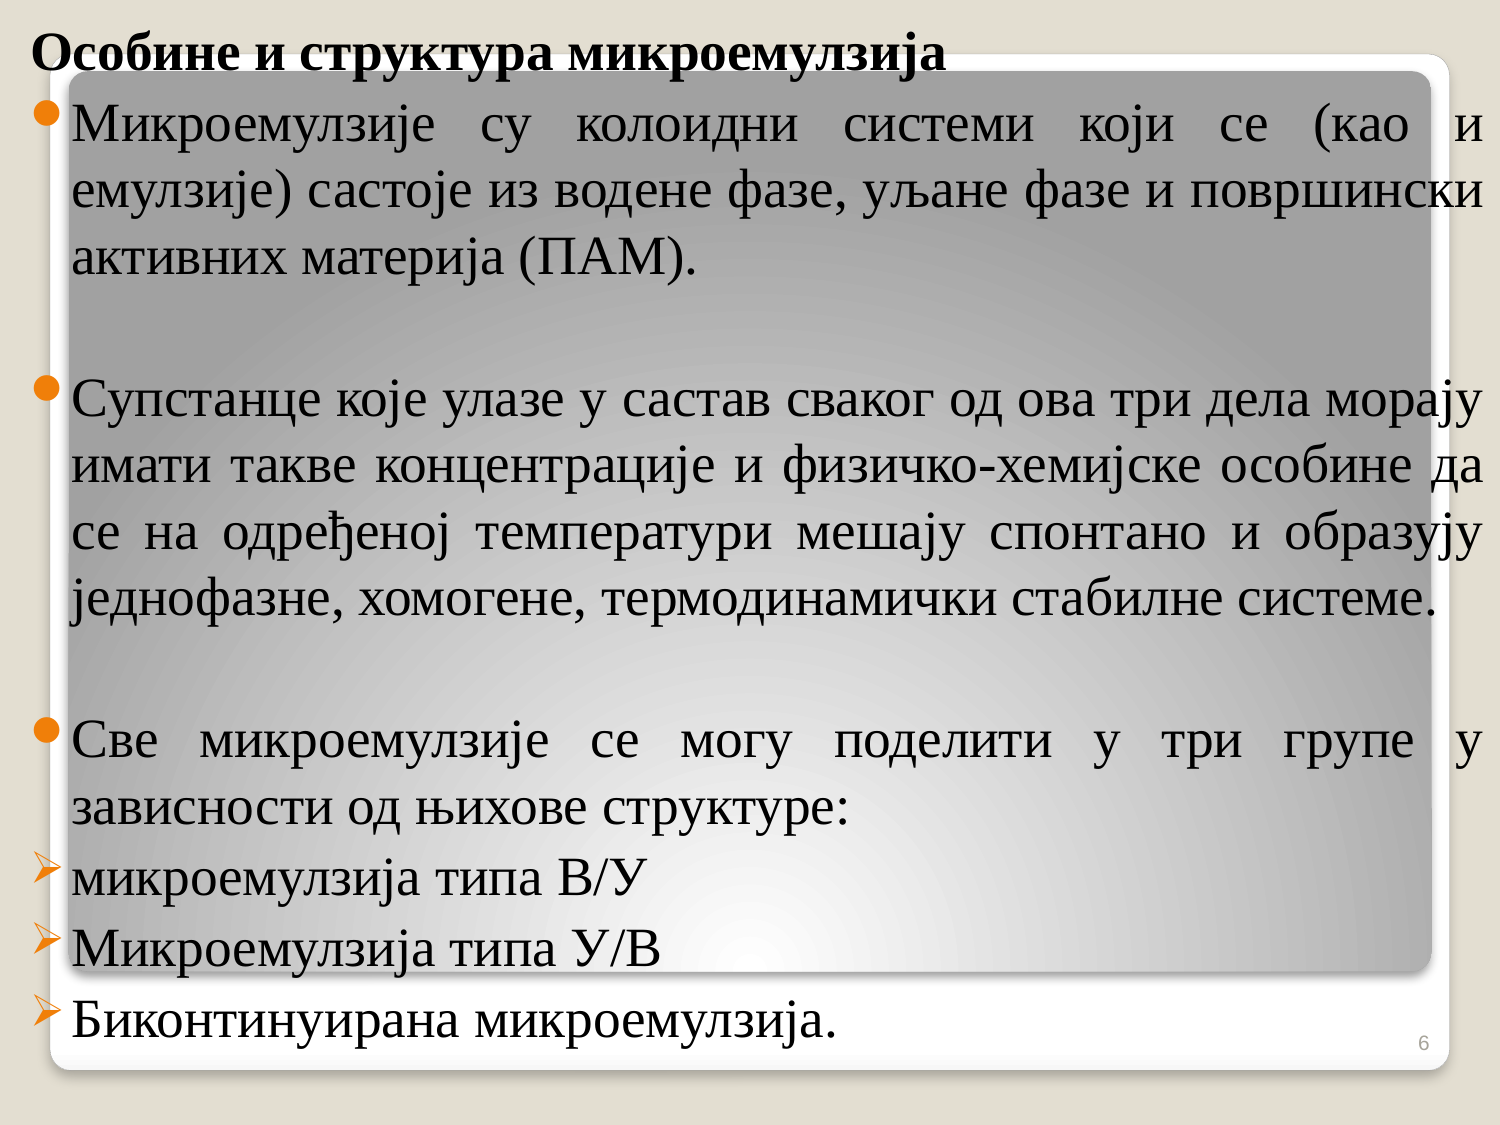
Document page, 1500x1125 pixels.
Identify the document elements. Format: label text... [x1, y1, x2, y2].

list Особине и структура микроемулзија Микроемулзије су колоидни системи који се (као и емулзије) састоје из водене фазе, уљане фазе и површински активних материја (ПАМ). Супстанце које улазе у састав сваког од ова три дела морају имати такве концентрације и физичко-хемијске особине да се на одређеној температури мешају спонтано и образују једнофазне, хомогене, термодинамички стабилне системе. Све микроемулзије се могу поделити у три групе у зависности од њихове структуре: микроемулзија типа В/У Микроемулзија типа У/В Биконтинуирана микроемулзија. [0, 0, 1500, 1125]
slide_number 6 [1369, 1002, 1445, 1063]
